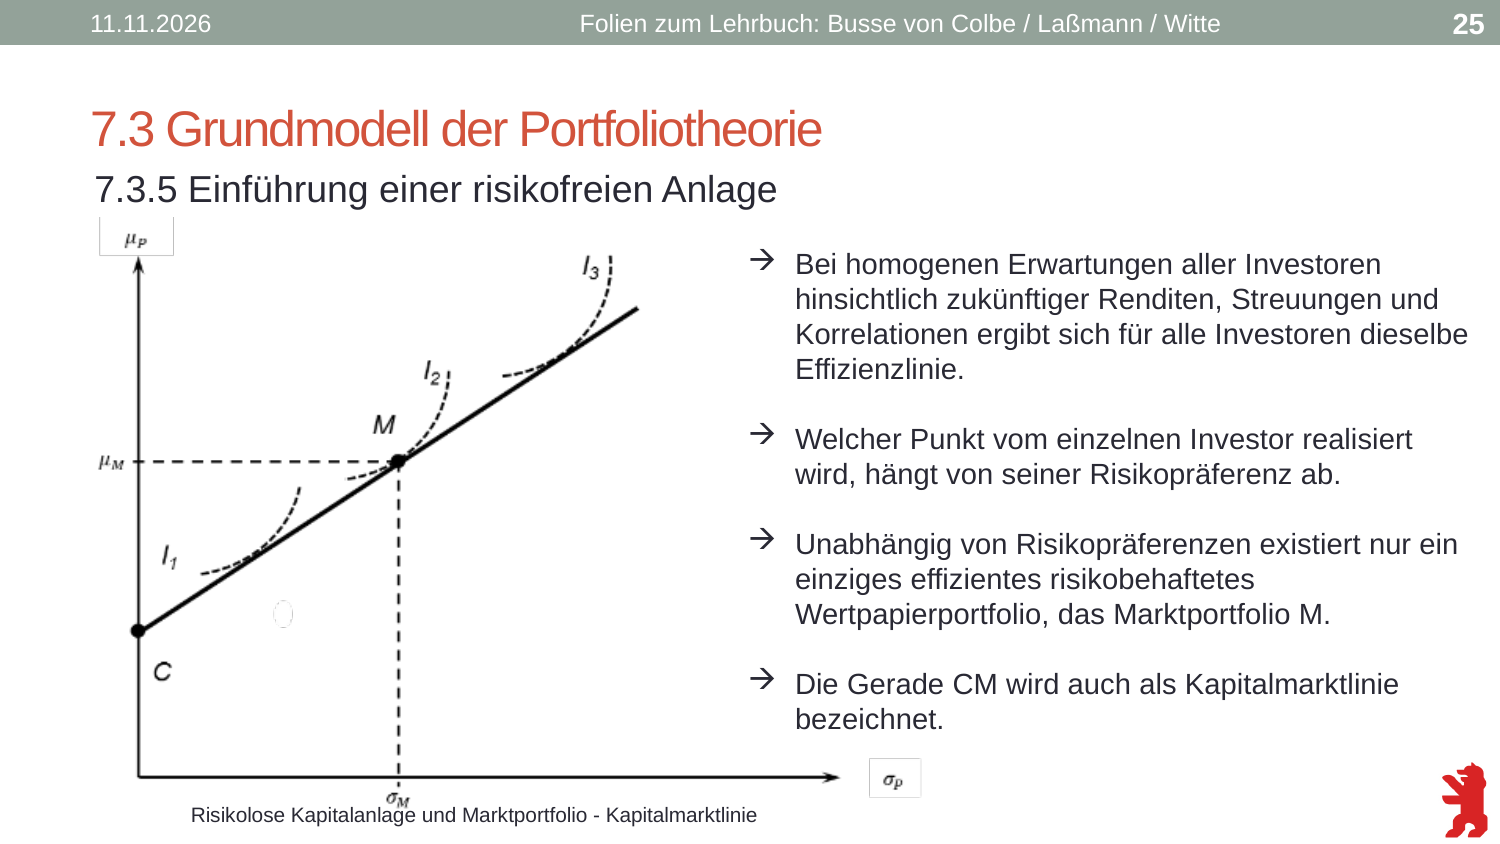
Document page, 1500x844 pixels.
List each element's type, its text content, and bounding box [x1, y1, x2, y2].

slide_number 25 [1325, 2, 1500, 43]
text_box Risikolose Kapitalanlage und Marktportfolio - Kapitalmarktlinie [176, 823, 773, 835]
picture [1434, 760, 1500, 844]
text_box 7.3.5 Einführung einer risikofreien Anlage [79, 157, 794, 214]
title 7.3 Grundmodell der Portfoliotheorie [75, 65, 1425, 188]
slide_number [75, 2, 550, 43]
footer Folien zum Lehrbuch: Busse von Colbe / Laßmann / Witte [562, 2, 1238, 43]
picture [74, 217, 926, 815]
text_box Bei homogenen Erwartungen aller Investoren hinsichtlich zukünftiger Renditen, Streuungen und Korrelationen ergibt sich für alle Investoren dieselbe Effizienzlinie. Welcher Punkt vom einzelnen Investor realisiert wird, hängt von seiner Risikopräferenz ab. Unabhängig von Risikopräferenzen existiert nur ein einziges effizientes risikobehaftetes Wertpapierportfolio, das Marktportfolio M. Die Gerade CM wird auch als Kapitalmarktlinie bezeichnet. [933, 238, 1490, 813]
